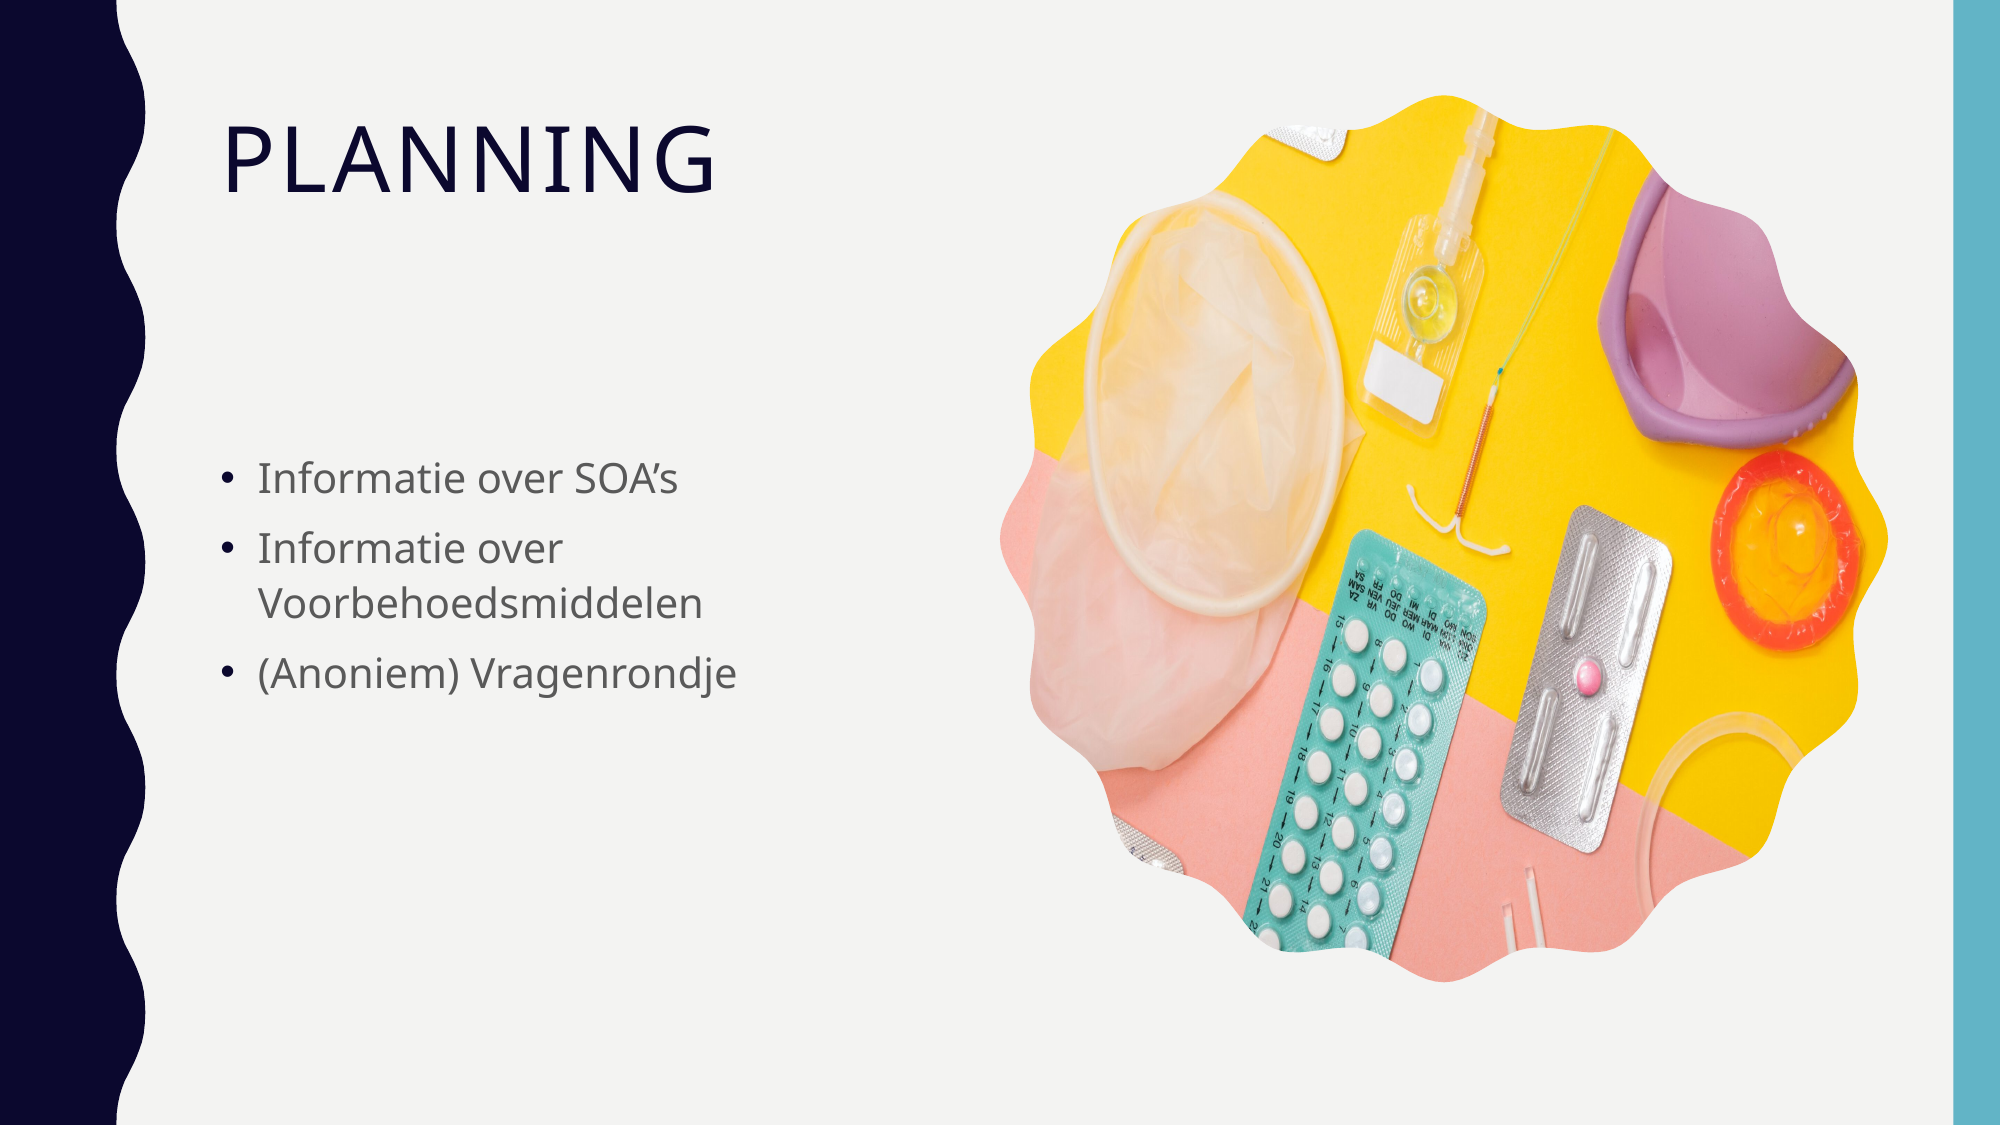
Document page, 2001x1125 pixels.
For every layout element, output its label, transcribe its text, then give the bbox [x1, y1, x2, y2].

picture [999, 95, 1889, 983]
list Informatie over SOA’s Informatie over Voorbehoedsmiddelen (Anoniem) Vragenrondje [205, 375, 922, 965]
title Planning [205, 105, 921, 323]
